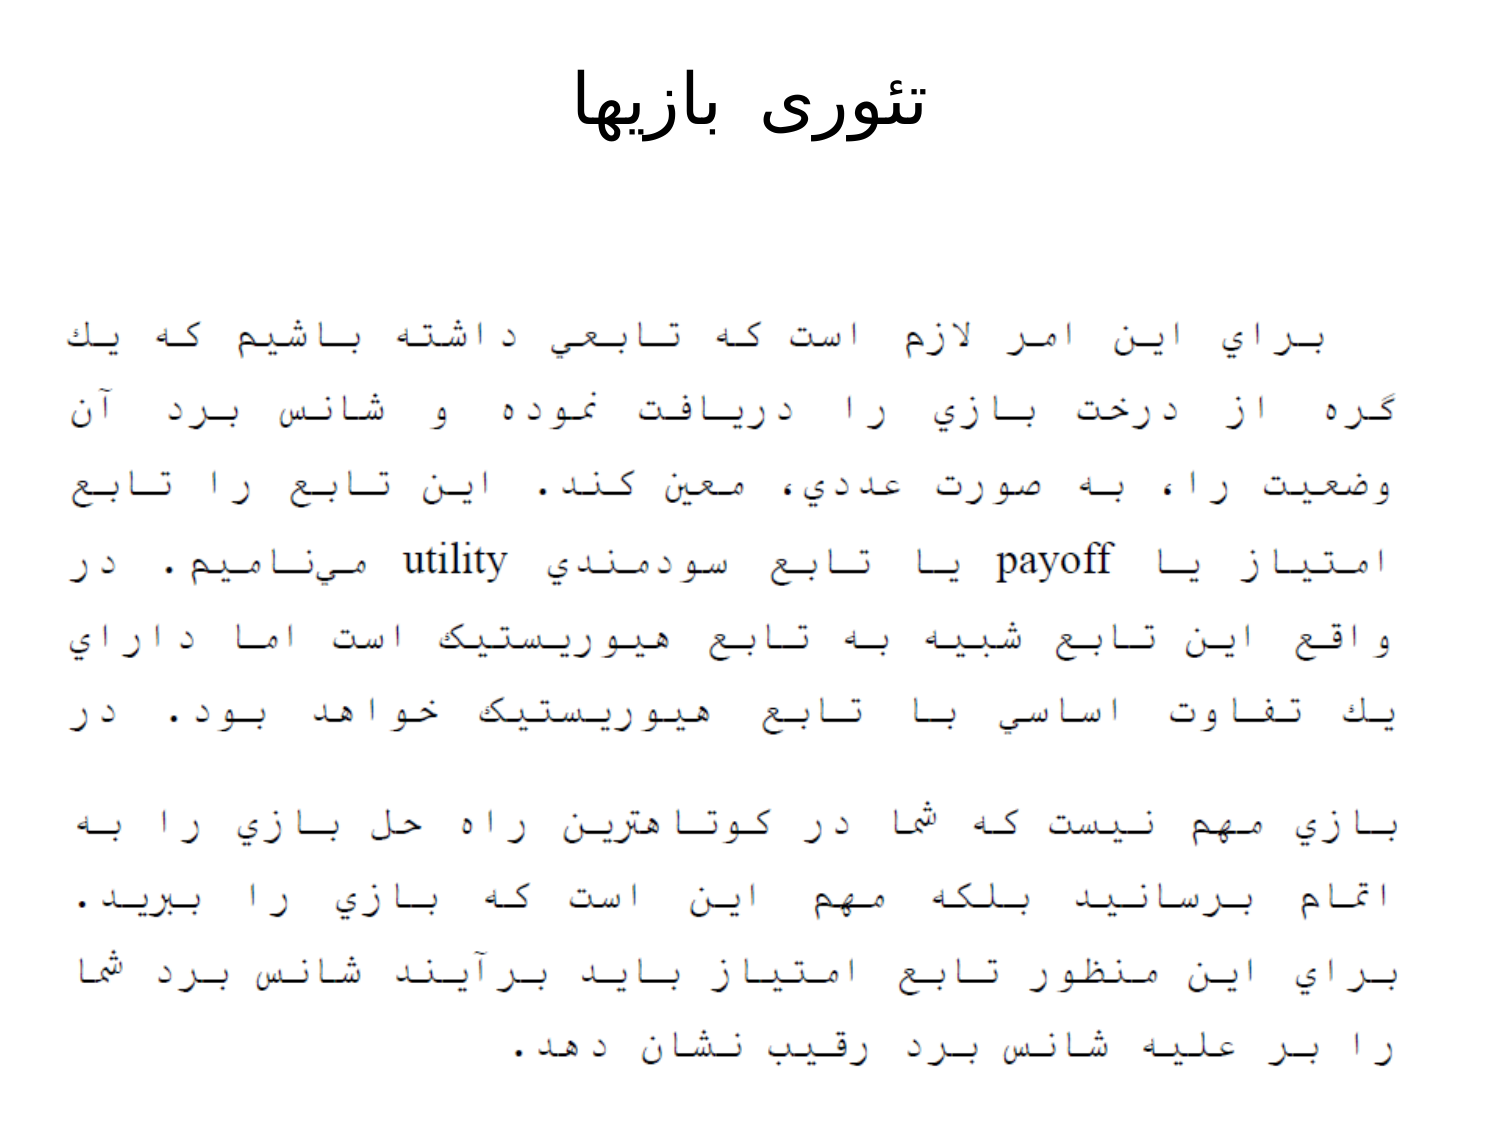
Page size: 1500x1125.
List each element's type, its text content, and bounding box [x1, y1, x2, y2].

title تئوری بازیها [75, 45, 1425, 233]
picture [62, 784, 1423, 1088]
picture [49, 312, 1421, 766]
